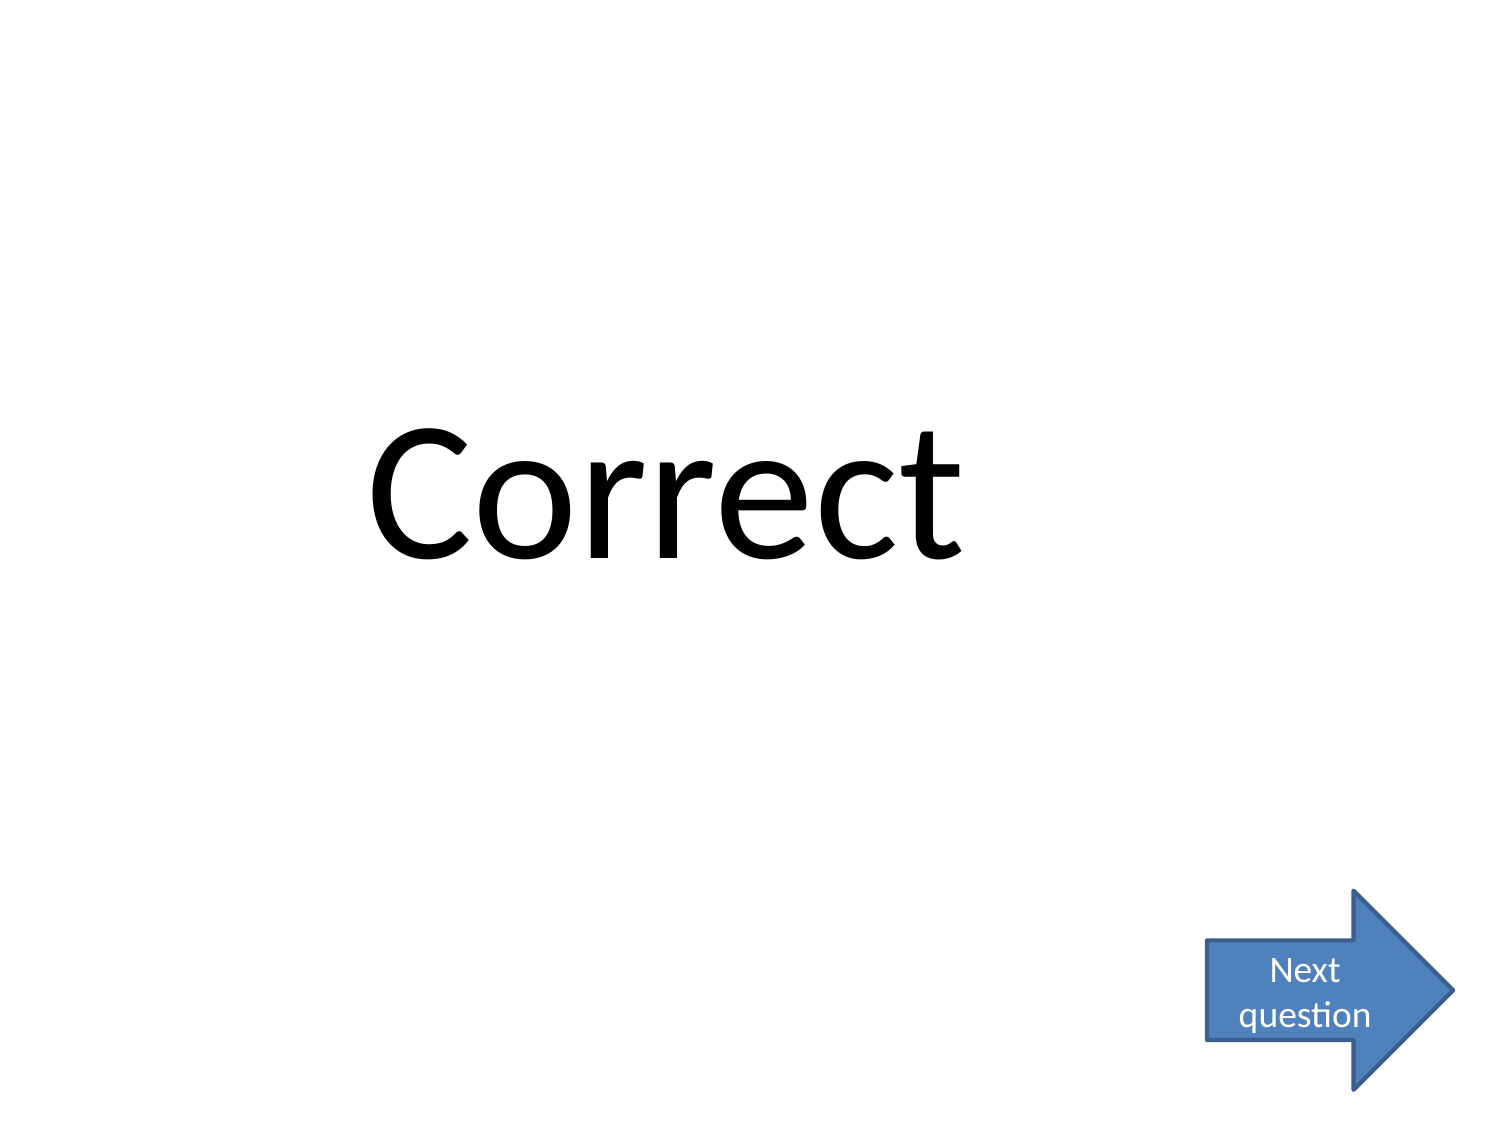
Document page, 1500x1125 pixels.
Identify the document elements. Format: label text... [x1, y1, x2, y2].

text_box Next question [1204, 888, 1456, 1092]
text_box Correct [351, 351, 1500, 607]
